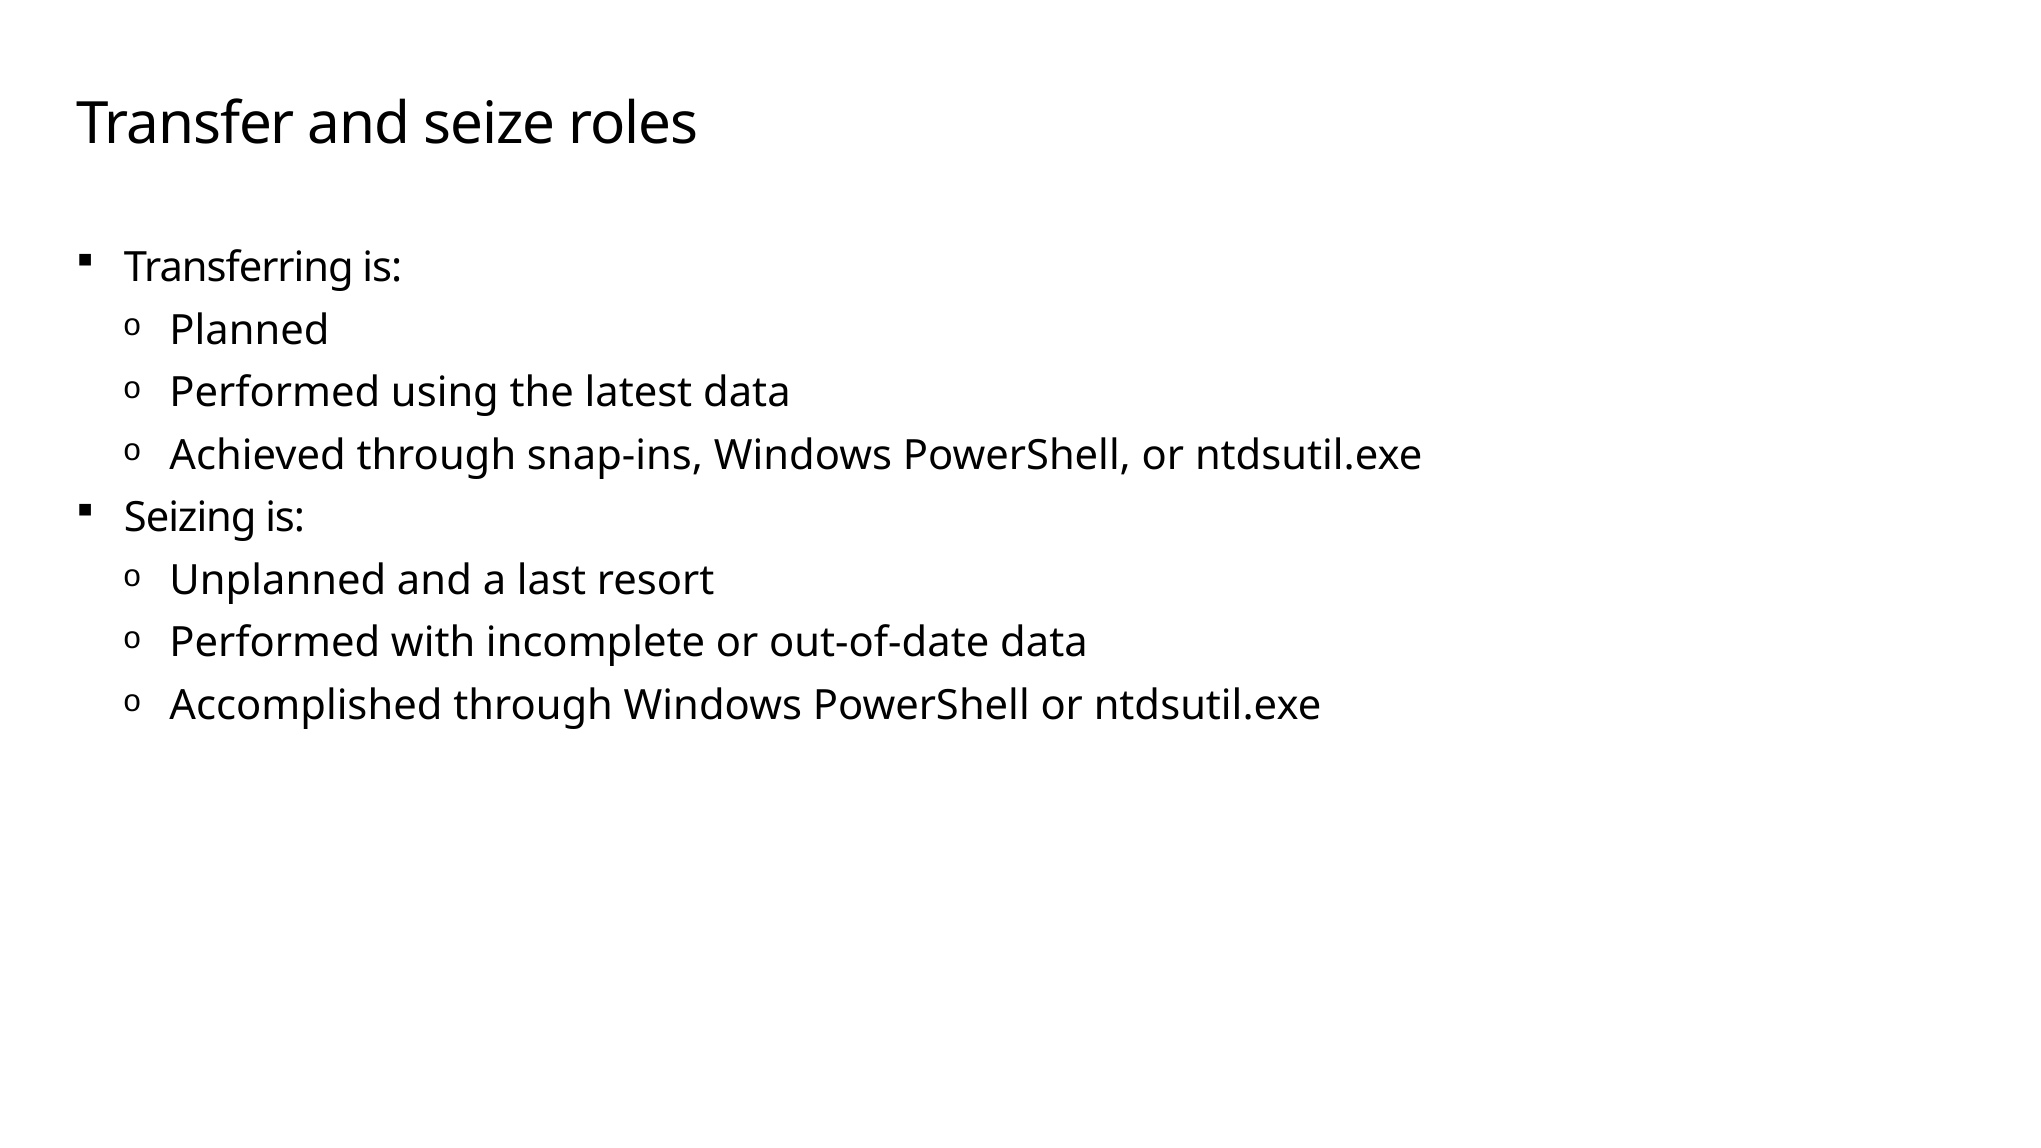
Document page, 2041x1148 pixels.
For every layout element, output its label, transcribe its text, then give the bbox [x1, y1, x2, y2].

title Transfer and seize roles [76, 93, 1968, 161]
list Transferring is: Planned Performed using the latest data Achieved through snap-ins, Windows PowerShell, or ntdsutil.exe Seizing is: Unplanned and a last resort Performed with incomplete or out-of-date data Accomplished through Windows PowerShell or ntdsutil.exe [76, 240, 1900, 1014]
